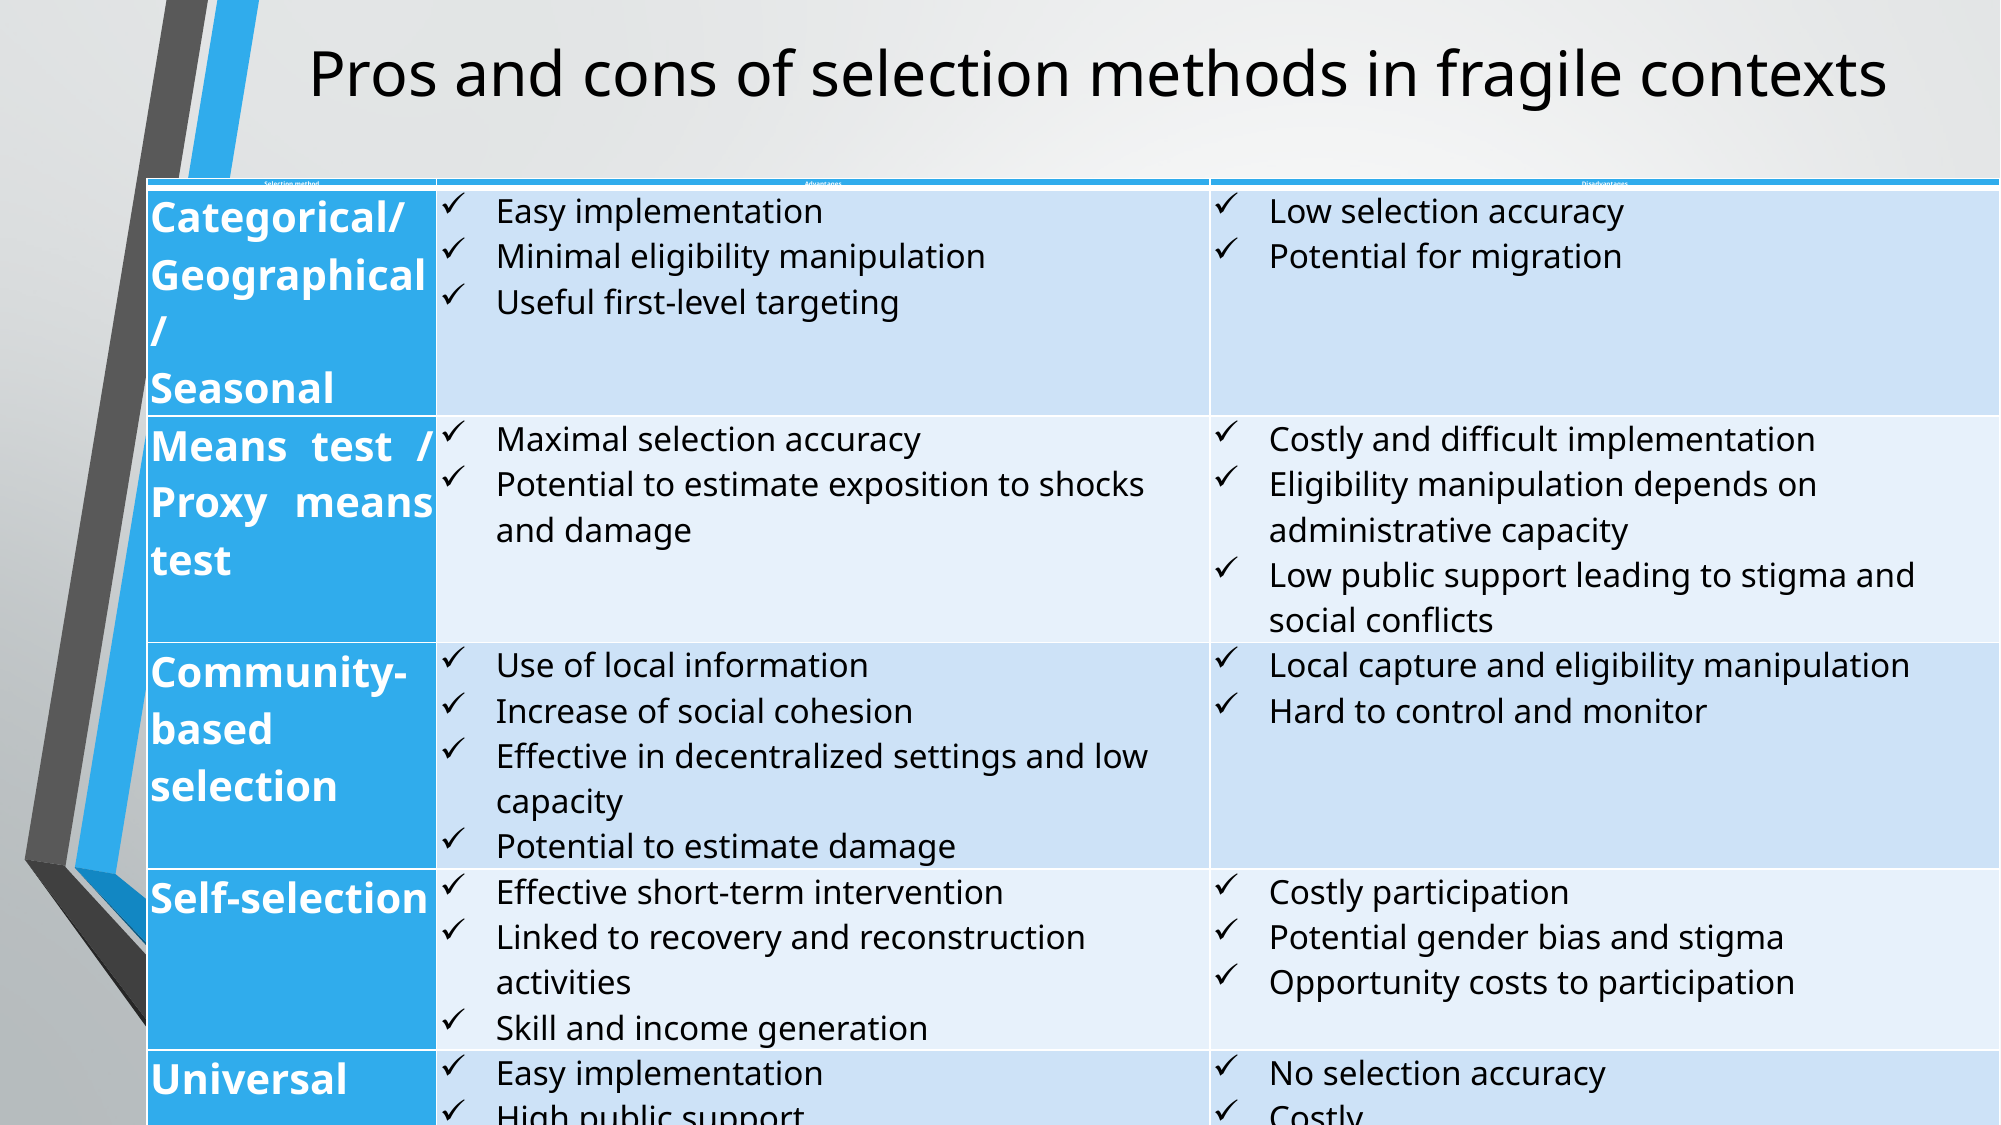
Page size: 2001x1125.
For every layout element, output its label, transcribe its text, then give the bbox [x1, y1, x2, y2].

table_header Disadvantages [1211, 179, 1999, 185]
title Pros and cons of selection methods in fragile contexts [198, 7, 2000, 137]
table_cell Costly participation Potential gender bias and stigma Opportunity costs to participation [1211, 870, 1999, 1049]
table_cell Self-selection [148, 870, 436, 1049]
table_cell Local capture and eligibility manipulation Hard to control and monitor [1211, 643, 1999, 868]
table_cell Low selection accuracy Potential for migration [1211, 191, 1999, 415]
table_cell Easy implementation High public support Effective in a short-term perspective No costs of targeting, e.g. migration or social conflicts/unrests/stigma [437, 1051, 1209, 1125]
table_cell Means test / Proxy means test [148, 417, 436, 642]
table_cell Use of local information Increase of social cohesion Effective in decentralized settings and low capacity Potential to estimate damage [437, 643, 1209, 868]
table_cell Effective short-term intervention Linked to recovery and reconstruction activities Skill and income generation [437, 870, 1209, 1049]
table_cell Universal [148, 1051, 436, 1125]
table_cell No selection accuracy Costly Regressive [1211, 1051, 1999, 1125]
table_cell Easy implementation Minimal eligibility manipulation Useful first-level targeting [437, 191, 1209, 415]
table_header Advantages [437, 179, 1209, 185]
table_header Selection method [148, 179, 436, 185]
table_cell Community-based selection [148, 643, 436, 868]
table_cell Categorical/ Geographical/ Seasonal [148, 191, 436, 415]
table_cell Maximal selection accuracy Potential to estimate exposition to shocks and damage [437, 417, 1209, 642]
table_cell Costly and difficult implementation Eligibility manipulation depends on administrative capacity Low public support leading to stigma and social conflicts [1211, 417, 1999, 642]
